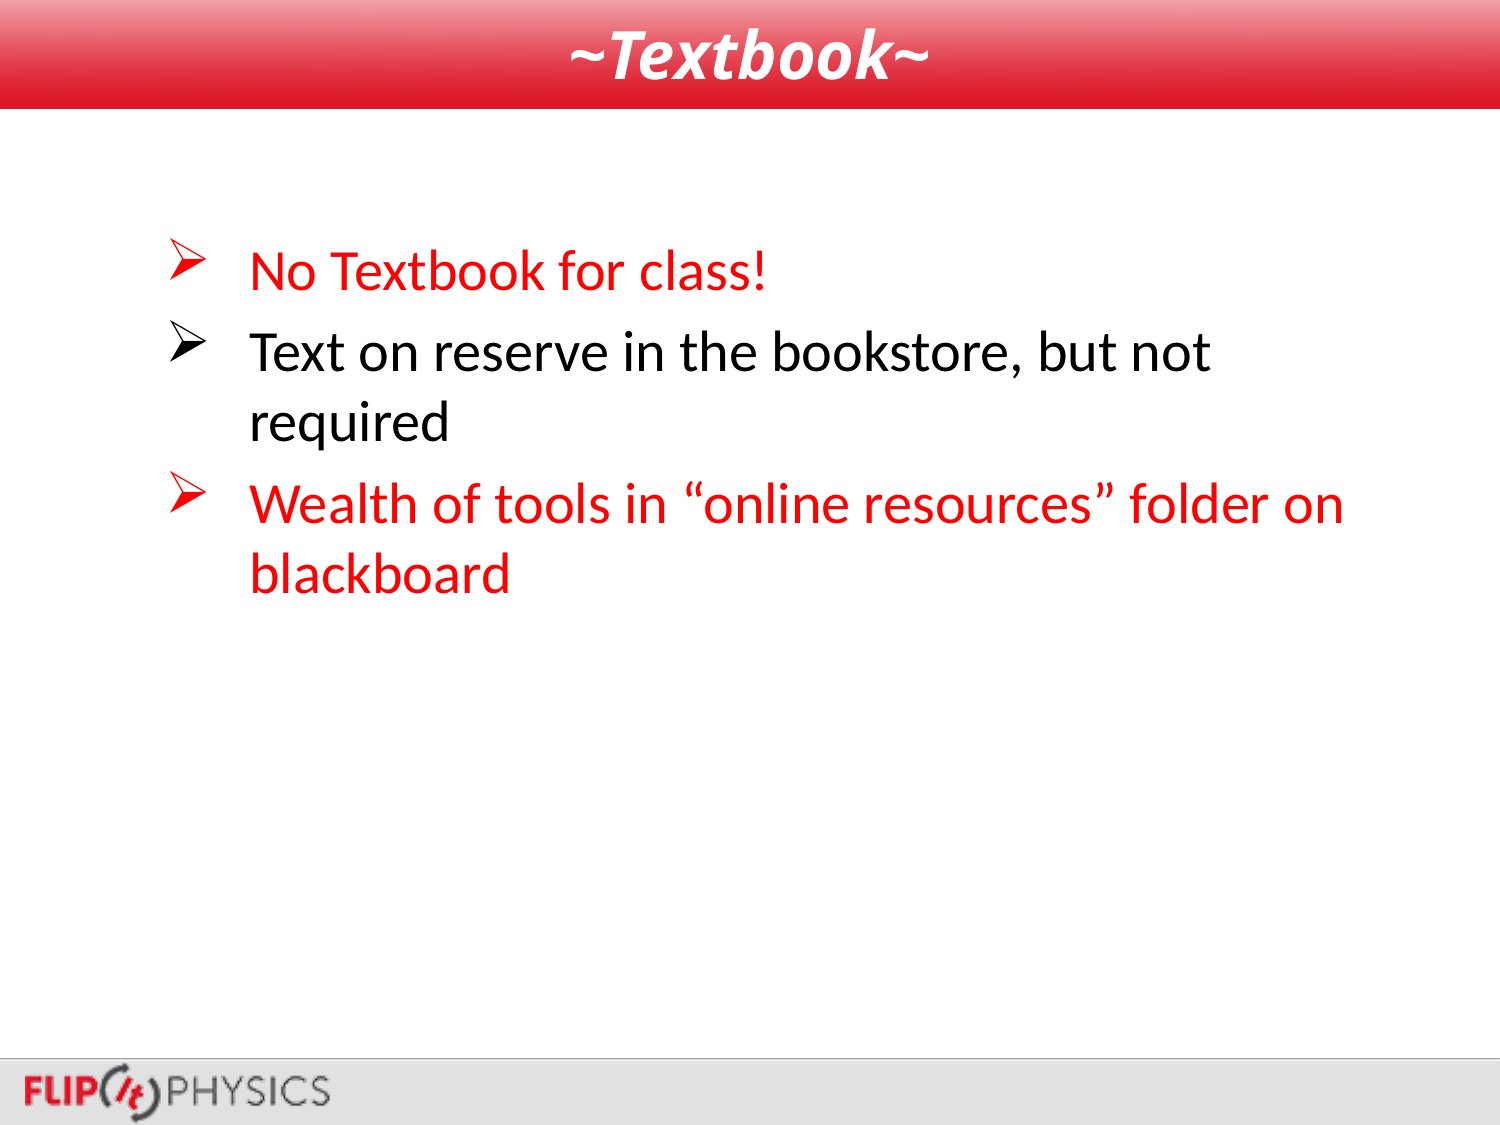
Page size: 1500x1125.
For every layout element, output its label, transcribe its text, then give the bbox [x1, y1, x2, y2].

title ~Textbook~ [75, 15, 1425, 91]
list No Textbook for class! Text on reserve in the bookstore, but not required Wealth of tools in “online resources” folder on blackboard [75, 142, 1425, 1020]
picture [0, 0, 1500, 109]
picture [0, 1058, 1500, 1125]
